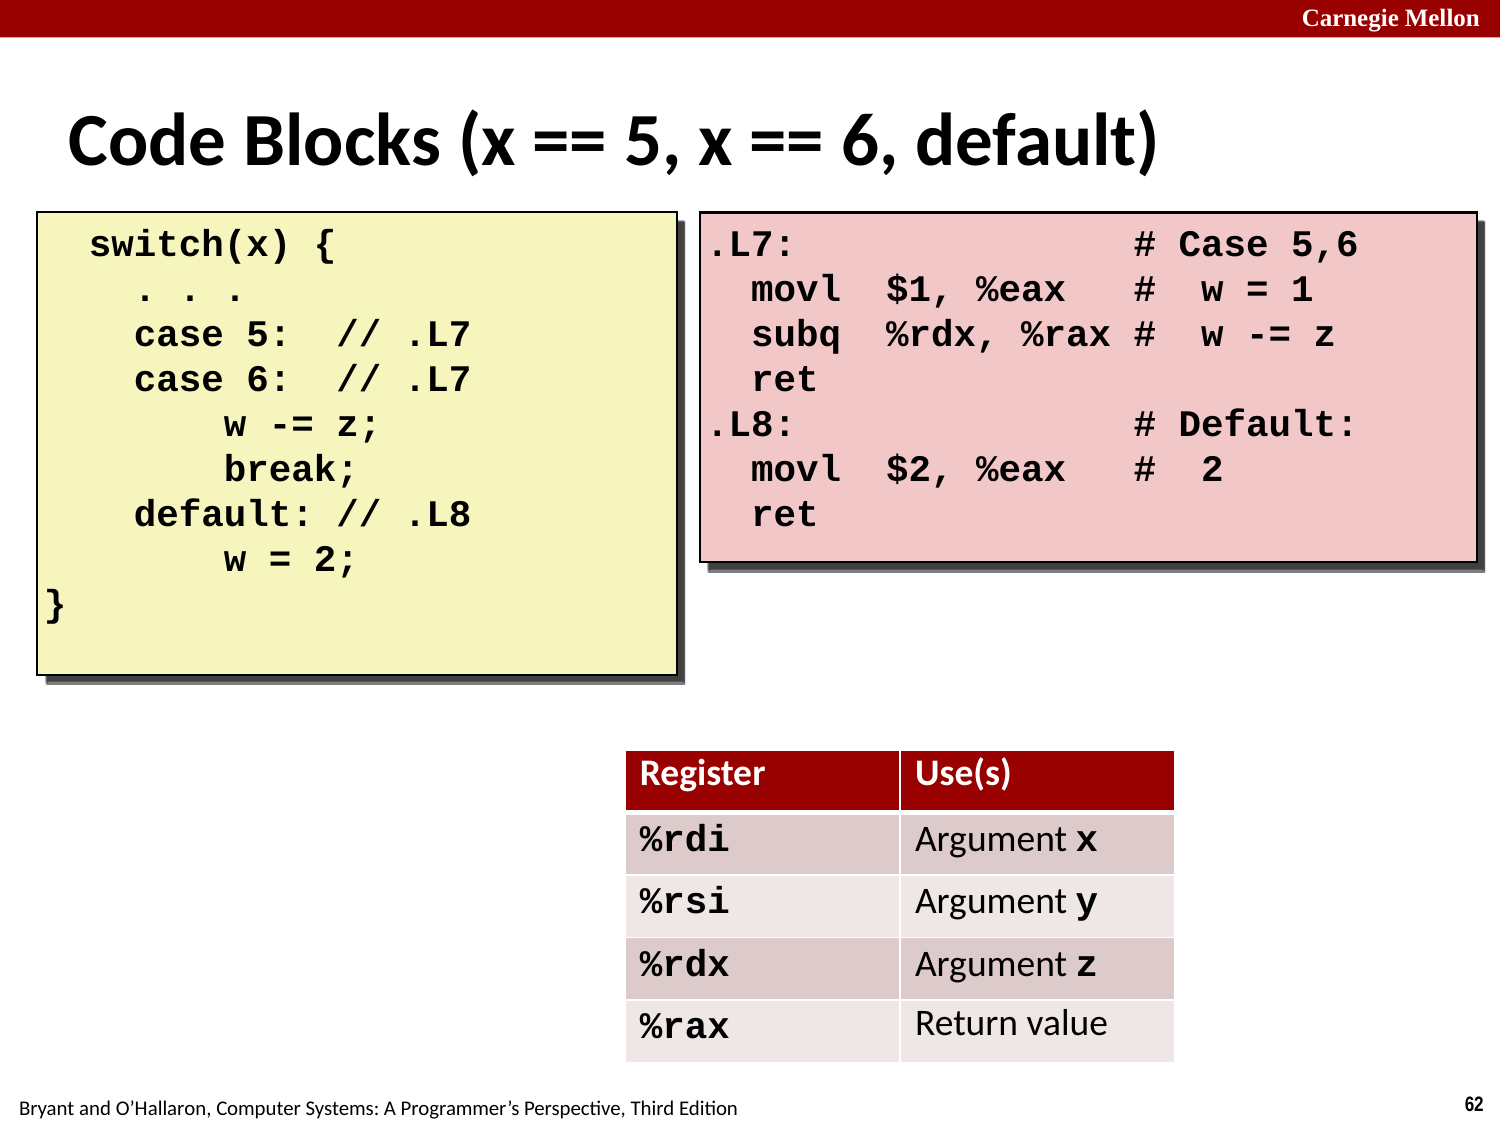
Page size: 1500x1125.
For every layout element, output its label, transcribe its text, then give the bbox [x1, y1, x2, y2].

table_cell Return value [901, 1001, 1174, 1062]
title Code Blocks (x == 5, x == 6, default) [62, 41, 1438, 230]
table_cell %rdi [626, 815, 899, 874]
table_cell Argument z [901, 938, 1174, 999]
table_header Register [626, 751, 899, 810]
table_cell Argument x [901, 815, 1174, 874]
table_cell %rdx [626, 938, 899, 999]
table_cell Argument y [901, 876, 1174, 937]
text_box switch(x) { . . . case 5: // .L7 case 6: // .L7 w -= z; break; default: // .L8 w = 2; } [37, 212, 677, 675]
text_box .L7: # Case 5,6 movl $1, %eax # w = 1 subq %rdx, %rax # w -= z ret .L8: # Default: movl $2, %eax # 2 ret [699, 212, 1478, 563]
table_header Use(s) [901, 751, 1174, 810]
table_cell %rax [626, 1001, 899, 1062]
table_cell %rsi [626, 876, 899, 937]
